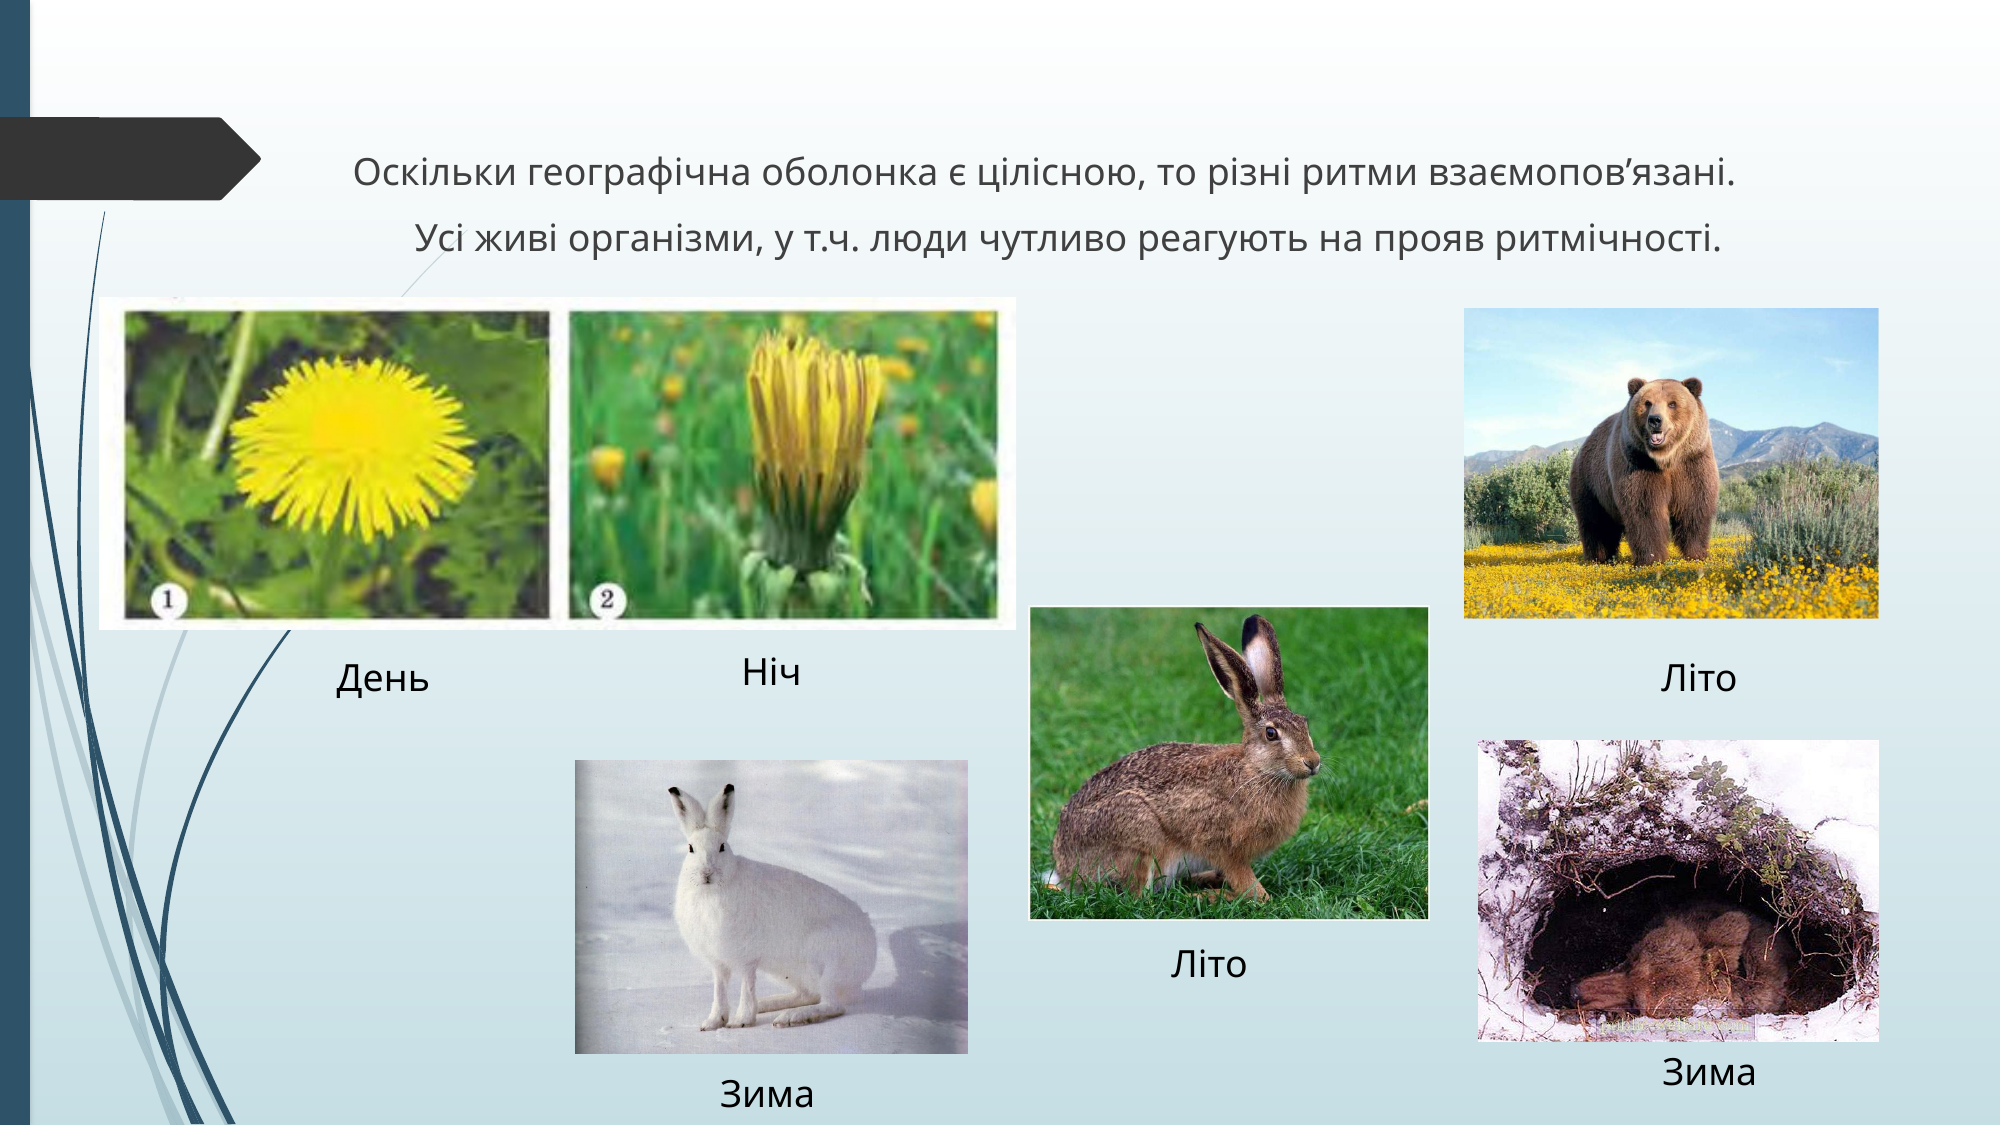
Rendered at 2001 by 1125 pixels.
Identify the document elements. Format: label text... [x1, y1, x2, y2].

text_box Зима [1647, 1051, 1773, 1101]
text_box Літо [1156, 932, 1263, 993]
text_box День [321, 646, 445, 706]
text_box Зима [705, 1063, 831, 1123]
picture [1463, 308, 1879, 620]
picture [1027, 605, 1430, 921]
picture [98, 297, 1017, 631]
text_box Ніч [726, 640, 817, 701]
picture [575, 759, 968, 1055]
text_box Літо [1646, 646, 1753, 706]
picture [1477, 739, 1879, 1042]
list Оскільки географічна оболонка є цілісною, то різні ритми взаємопов’язані. Усі живі організми, у т.ч. люди чутливо реагують на прояв ритмічності. [337, 140, 1801, 761]
